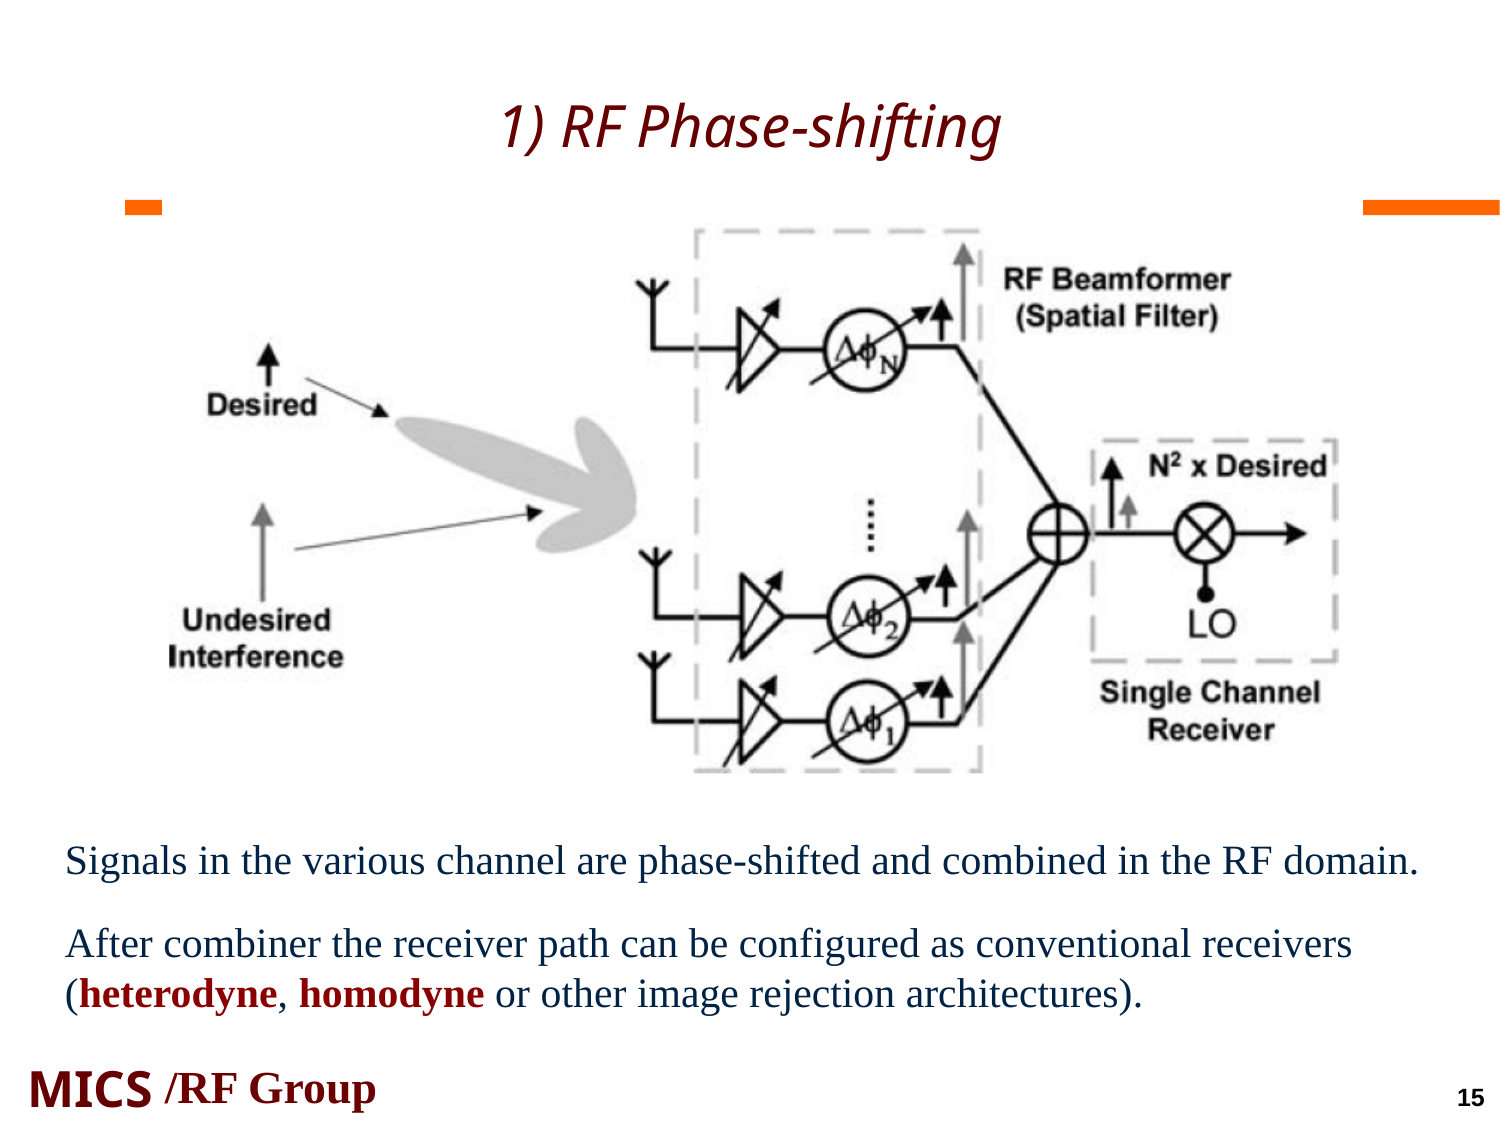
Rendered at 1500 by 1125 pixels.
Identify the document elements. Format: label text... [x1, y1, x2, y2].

text_box After combiner the receiver path can be configured as conventional receivers (heterodyne, homodyne or other image rejection architectures). [49, 908, 1475, 1074]
slide_number 15 [1425, 1067, 1500, 1125]
text_box Signals in the various channel are phase-shifted and combined in the RF domain. [49, 825, 1475, 890]
title 1) RF Phase-shifting [112, 12, 1388, 201]
text_box /RF Group [149, 1050, 438, 1120]
picture [162, 199, 1363, 775]
